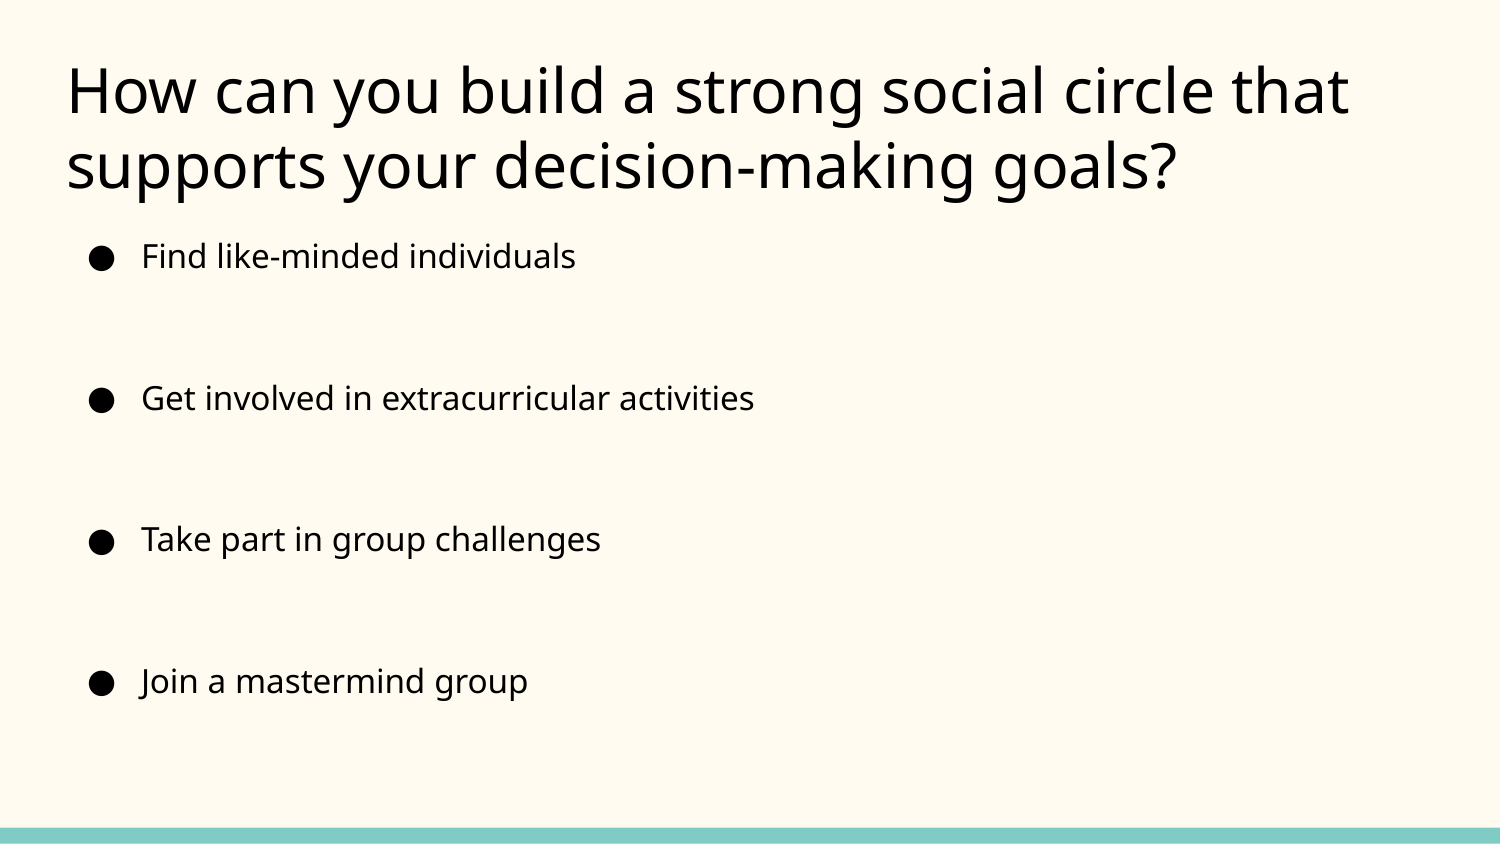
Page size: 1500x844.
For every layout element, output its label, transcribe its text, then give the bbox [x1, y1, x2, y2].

title How can you build a strong social circle that supports your decision-making goals? [51, 35, 1449, 196]
list Find like-minded individuals Get involved in extracurricular activities Take part in group challenges Join a mastermind group [51, 214, 1449, 802]
